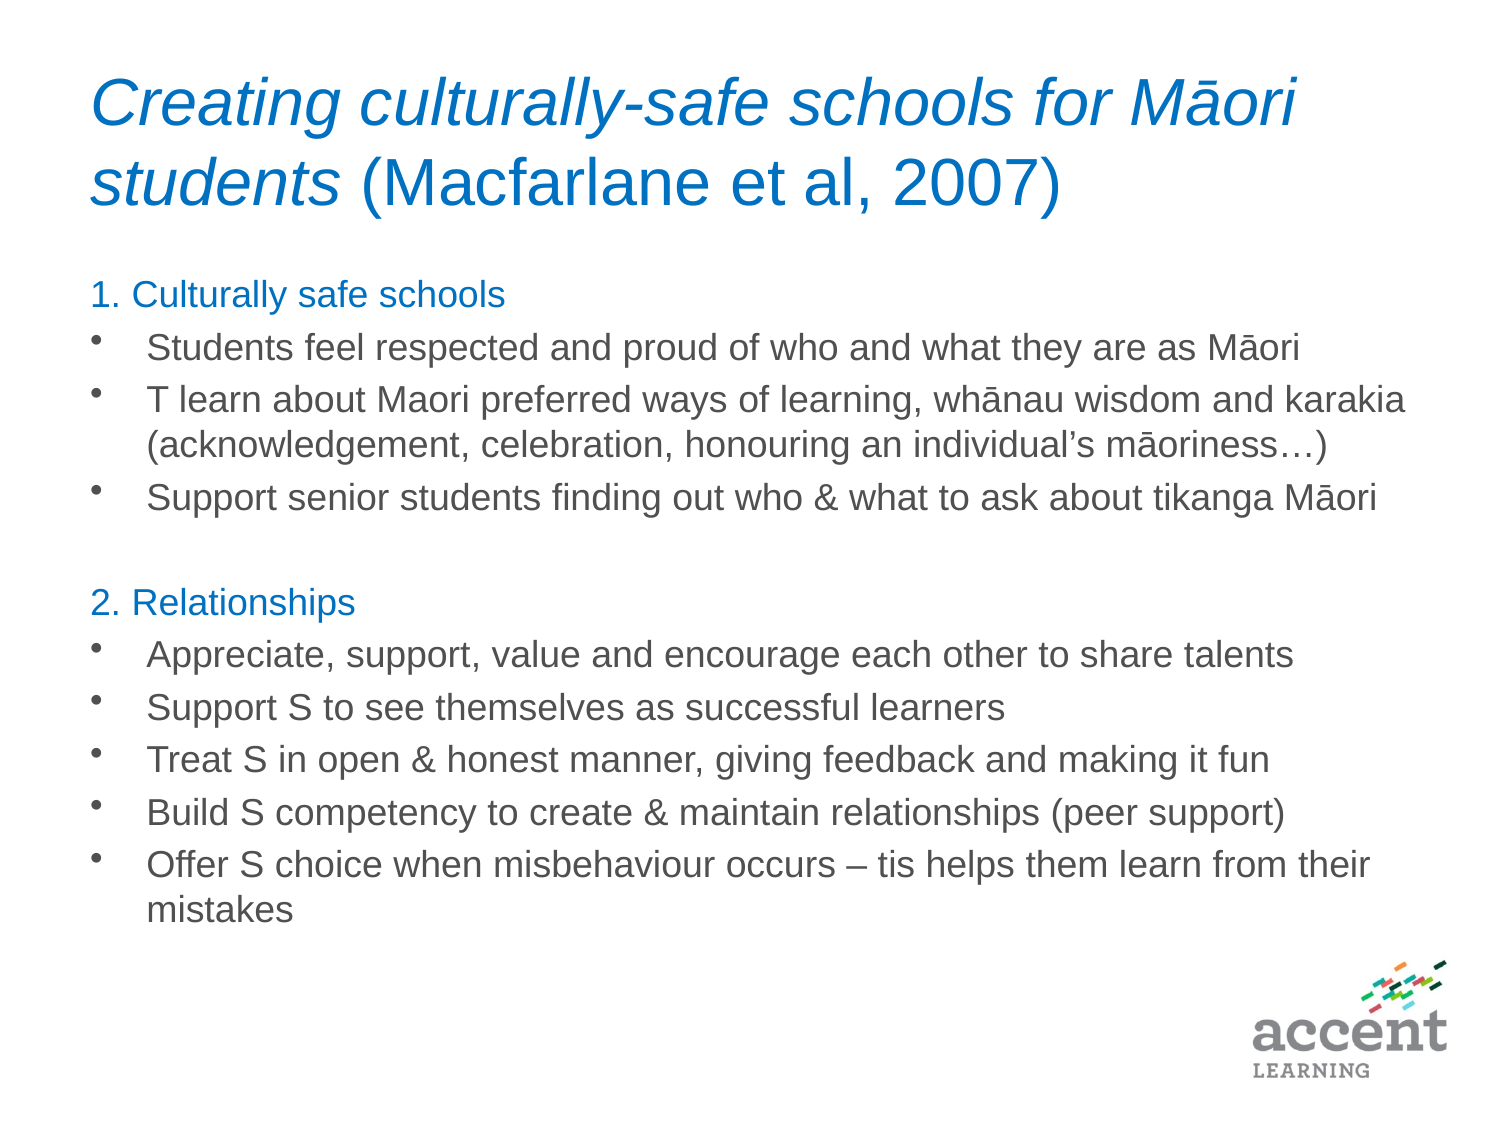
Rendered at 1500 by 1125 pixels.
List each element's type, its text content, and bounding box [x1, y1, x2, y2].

list 1. Culturally safe schools Students feel respected and proud of who and what they are as Māori T learn about Maori preferred ways of learning, whānau wisdom and karakia (acknowledgement, celebration, honouring an individual’s māoriness…) Support senior students finding out who & what to ask about tikanga Māori 2. Relationships Appreciate, support, value and encourage each other to share talents Support S to see themselves as successful learners Treat S in open & honest manner, giving feedback and making it fun Build S competency to create & maintain relationships (peer support) Offer S choice when misbehaviour occurs – tis helps them learn from their mistakes [74, 262, 1454, 973]
title Creating culturally-safe schools for Māori students (Macfarlane et al, 2007) [74, 44, 1426, 233]
picture [1222, 928, 1477, 1108]
